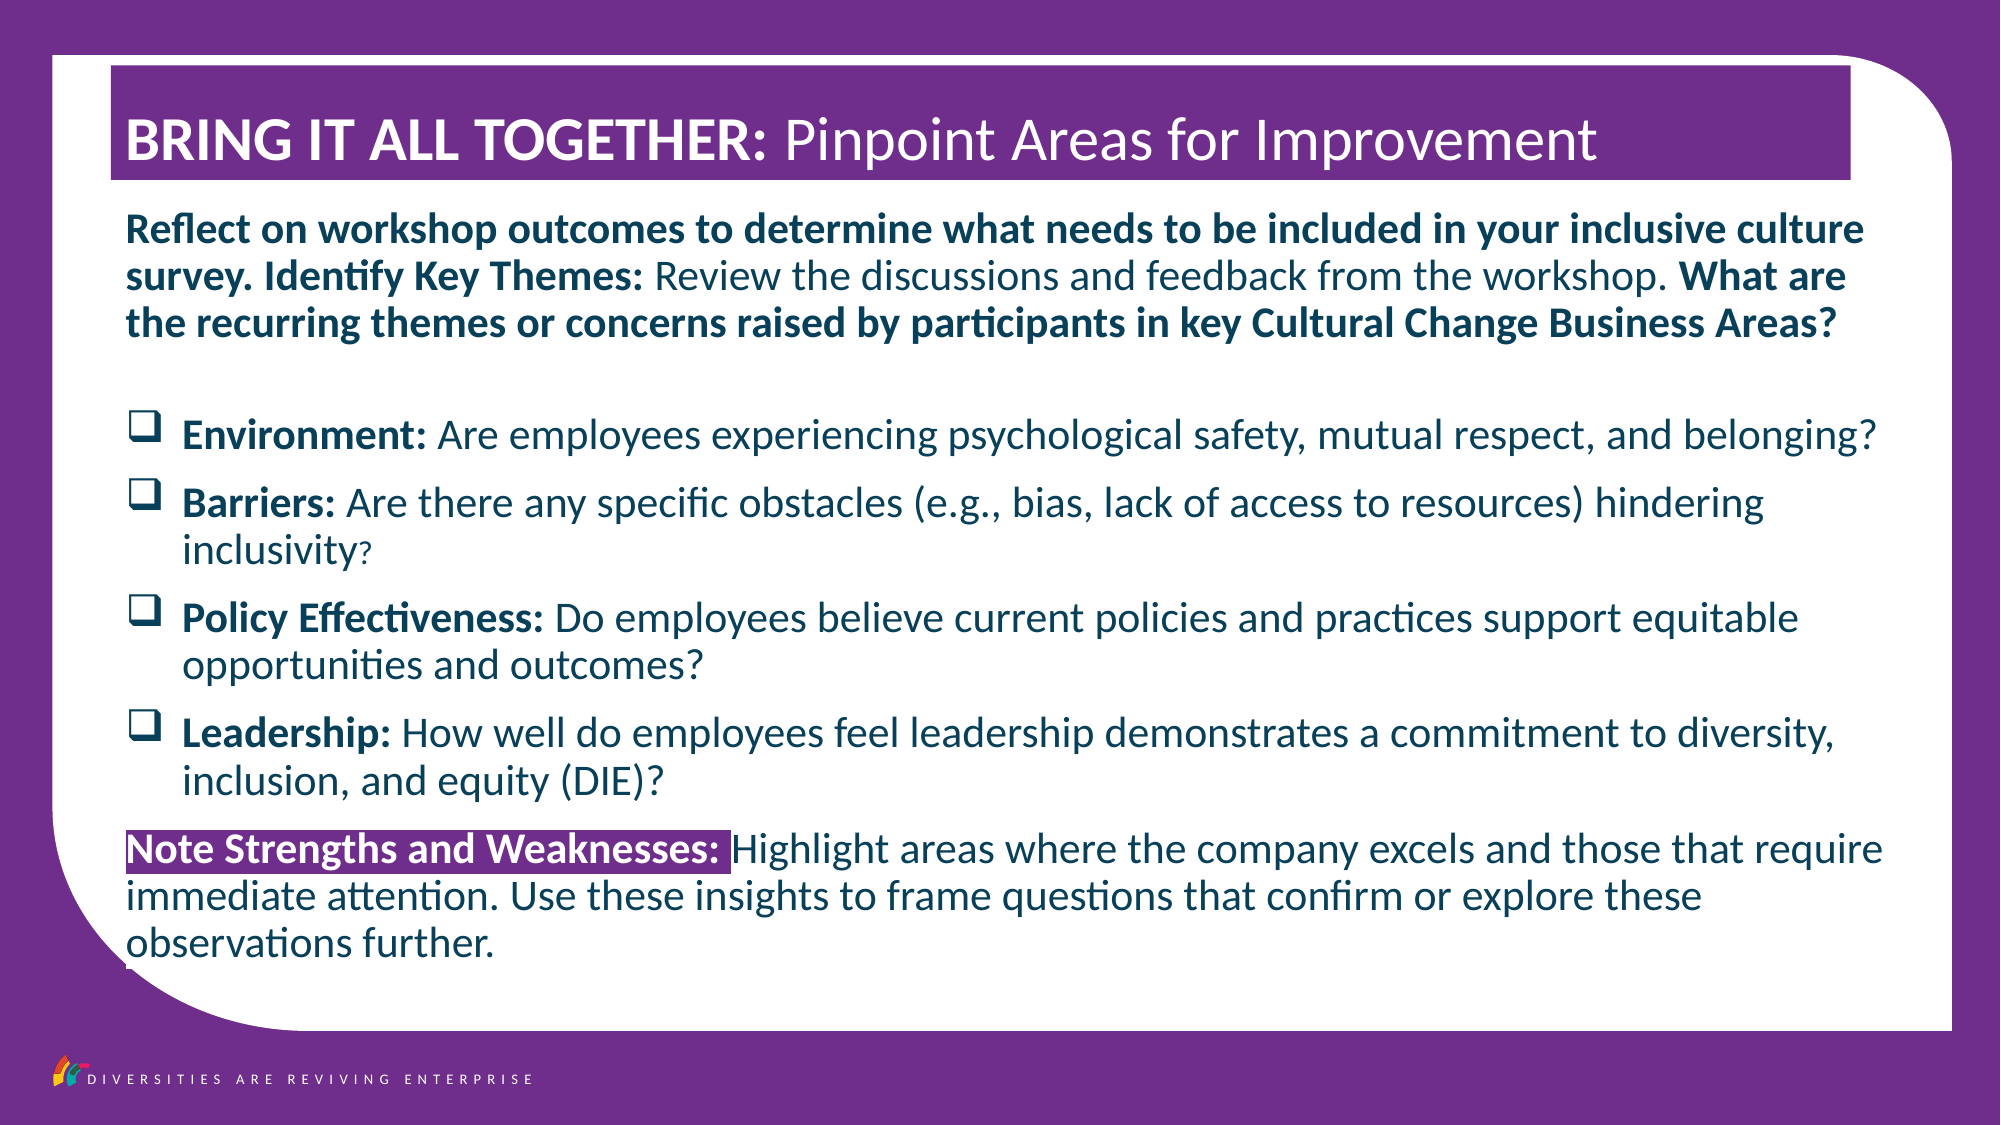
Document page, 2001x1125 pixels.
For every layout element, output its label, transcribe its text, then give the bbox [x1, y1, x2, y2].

text_box BRING IT ALL TOGETHER: Pinpoint Areas for Improvement [110, 65, 1851, 180]
list Reflect on workshop outcomes to determine what needs to be included in your inclusive culture survey. Identify Key Themes: Review the discussions and feedback from the workshop. What are the recurring themes or concerns raised by participants in key Cultural Change Business Areas? Environment: Are employees experiencing psychological safety, mutual respect, and belonging? Barriers: Are there any specific obstacles (e.g., bias, lack of access to resources) hindering inclusivity? Policy Effectiveness: Do employees believe current policies and practices support equitable opportunities and outcomes? Leadership: How well do employees feel leadership demonstrates a commitment to diversity, inclusion, and equity (DIE)? Note Strengths and Weaknesses: Highlight areas where the company excels and those that require immediate attention. Use these insights to frame questions that confirm or explore these observations further. [110, 198, 1915, 988]
